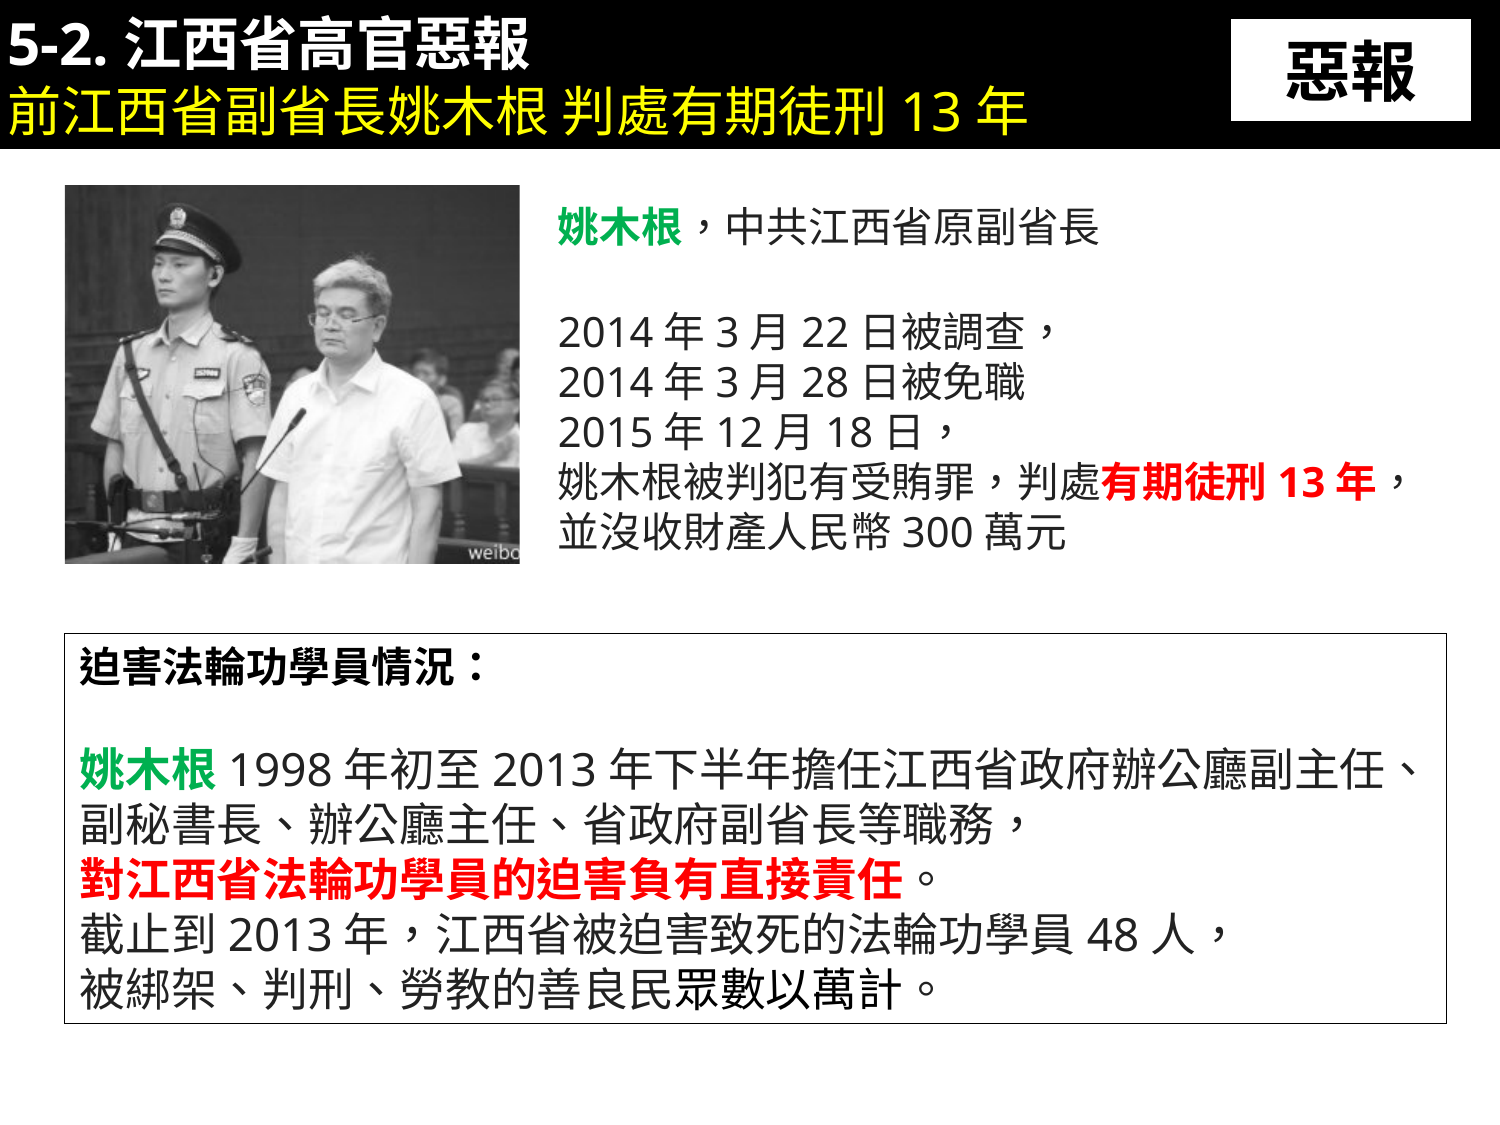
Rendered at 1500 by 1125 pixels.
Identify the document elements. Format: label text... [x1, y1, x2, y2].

text_box 惡報 [1227, 14, 1475, 125]
text_box 迫害法輪功學員情況： 姚木根1998年初至2013年下半年擔任江西省政府辦公廳副主任、 副秘書長、辦公廳主任、省政府副省長等職務， 對江西省法輪功學員的迫害負有直接責任。 截止到2013年，江西省被迫害致死的法輪功學員48人， 被綁架、判刑、勞教的善良民眾數以萬計。 [64, 633, 1447, 1024]
text_box 5-2.江西省高官惡報 前江西省副省長姚木根 判處有期徒刑13年 [0, 0, 1500, 149]
picture [64, 185, 520, 564]
text_box 姚木根，中共江西省原副省長 2014年3月22日被調查， 2014年3月28日被免職 2015年12月18日， 姚木根被判犯有受賄罪，判處有期徒刑13年， 並沒收財產人民幣300萬元 [543, 192, 1424, 563]
